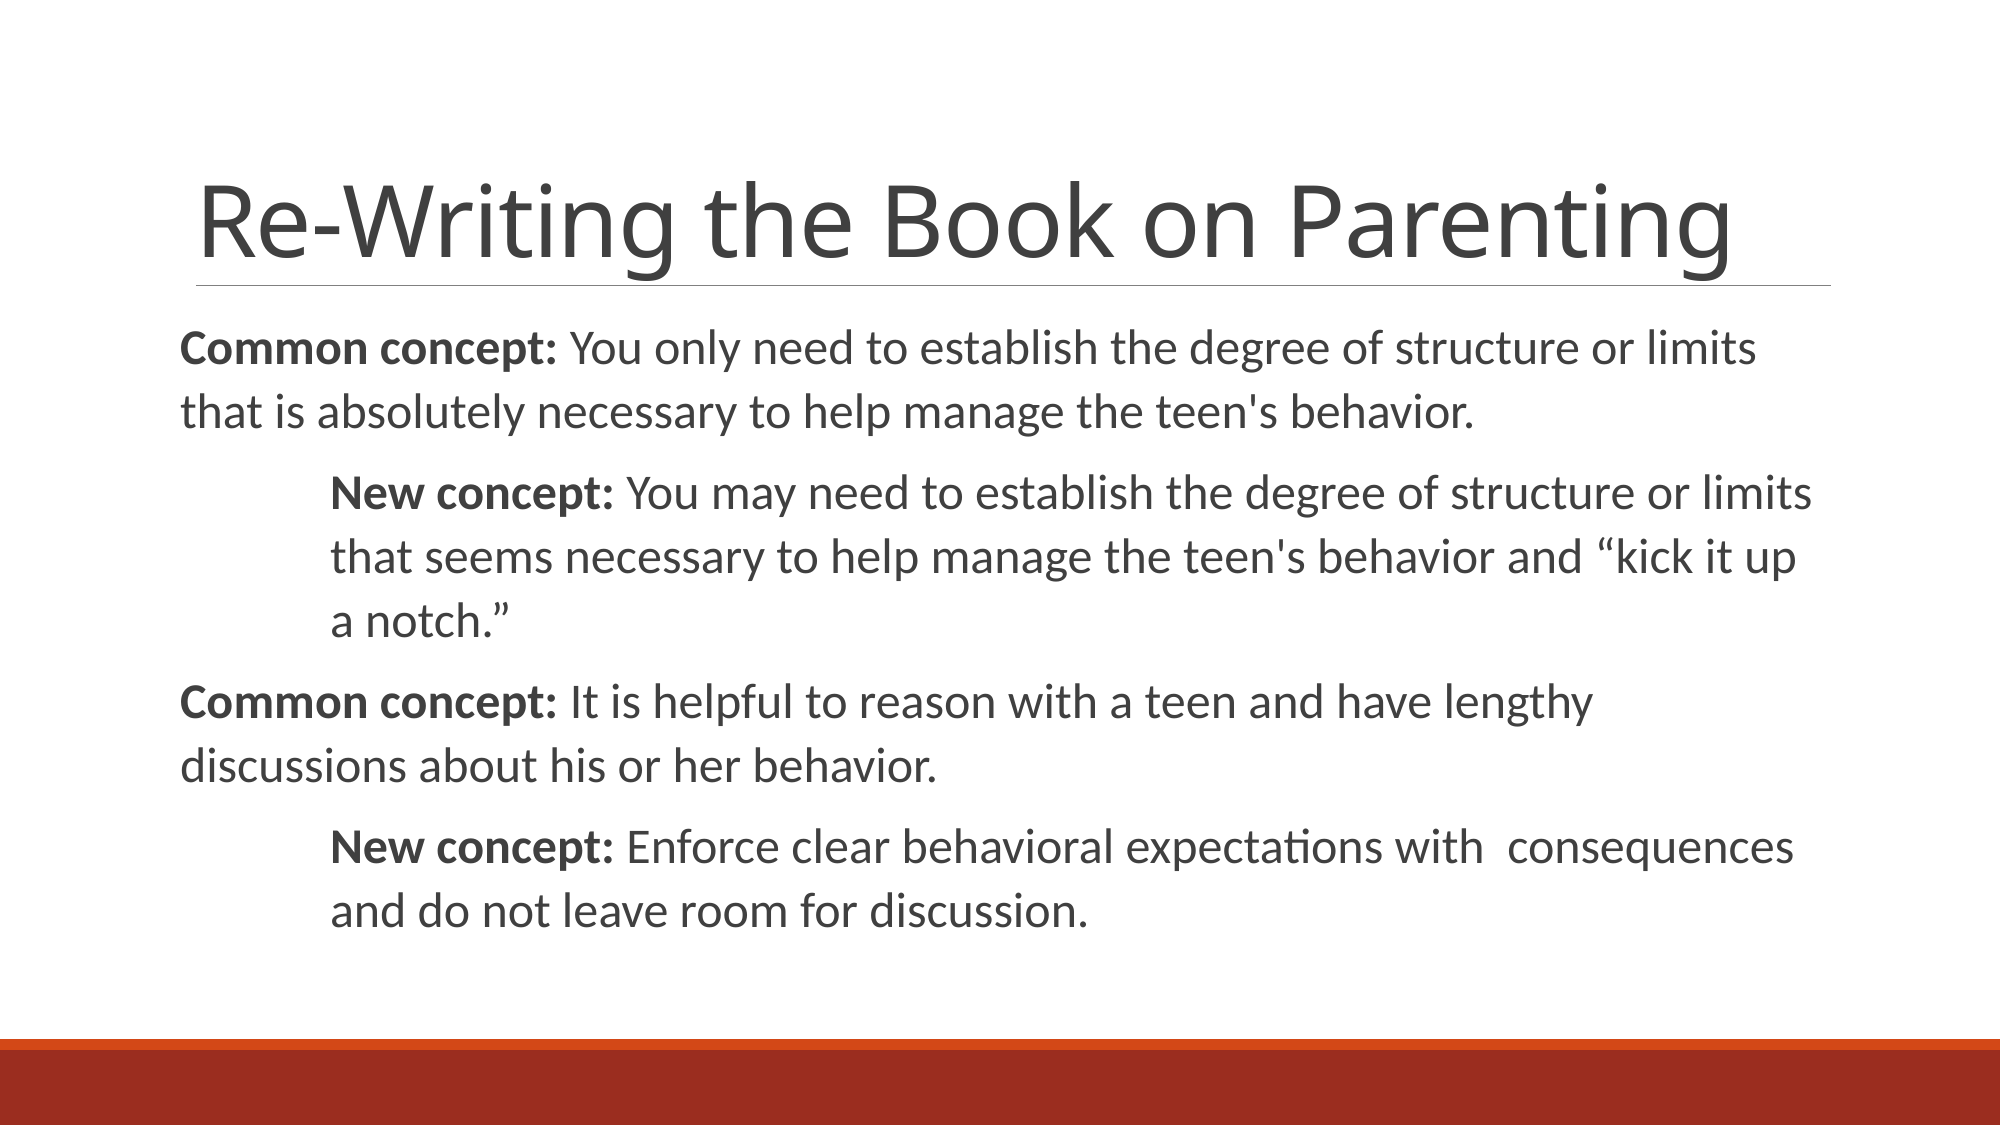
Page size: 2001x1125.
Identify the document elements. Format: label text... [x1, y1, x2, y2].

title Re-Writing the Book on Parenting [180, 47, 1830, 285]
list Common concept: You only need to establish the degree of structure or limits that is absolutely necessary to help manage the teen's behavior. New concept: You may need to establish the degree of structure or limits that seems necessary to help manage the teen's behavior and “kick it up a notch.” Common concept: It is helpful to reason with a teen and have lengthy discussions about his or her behavior. New concept: Enforce clear behavioral expectations with consequences and do not leave room for discussion. [180, 302, 1830, 963]
